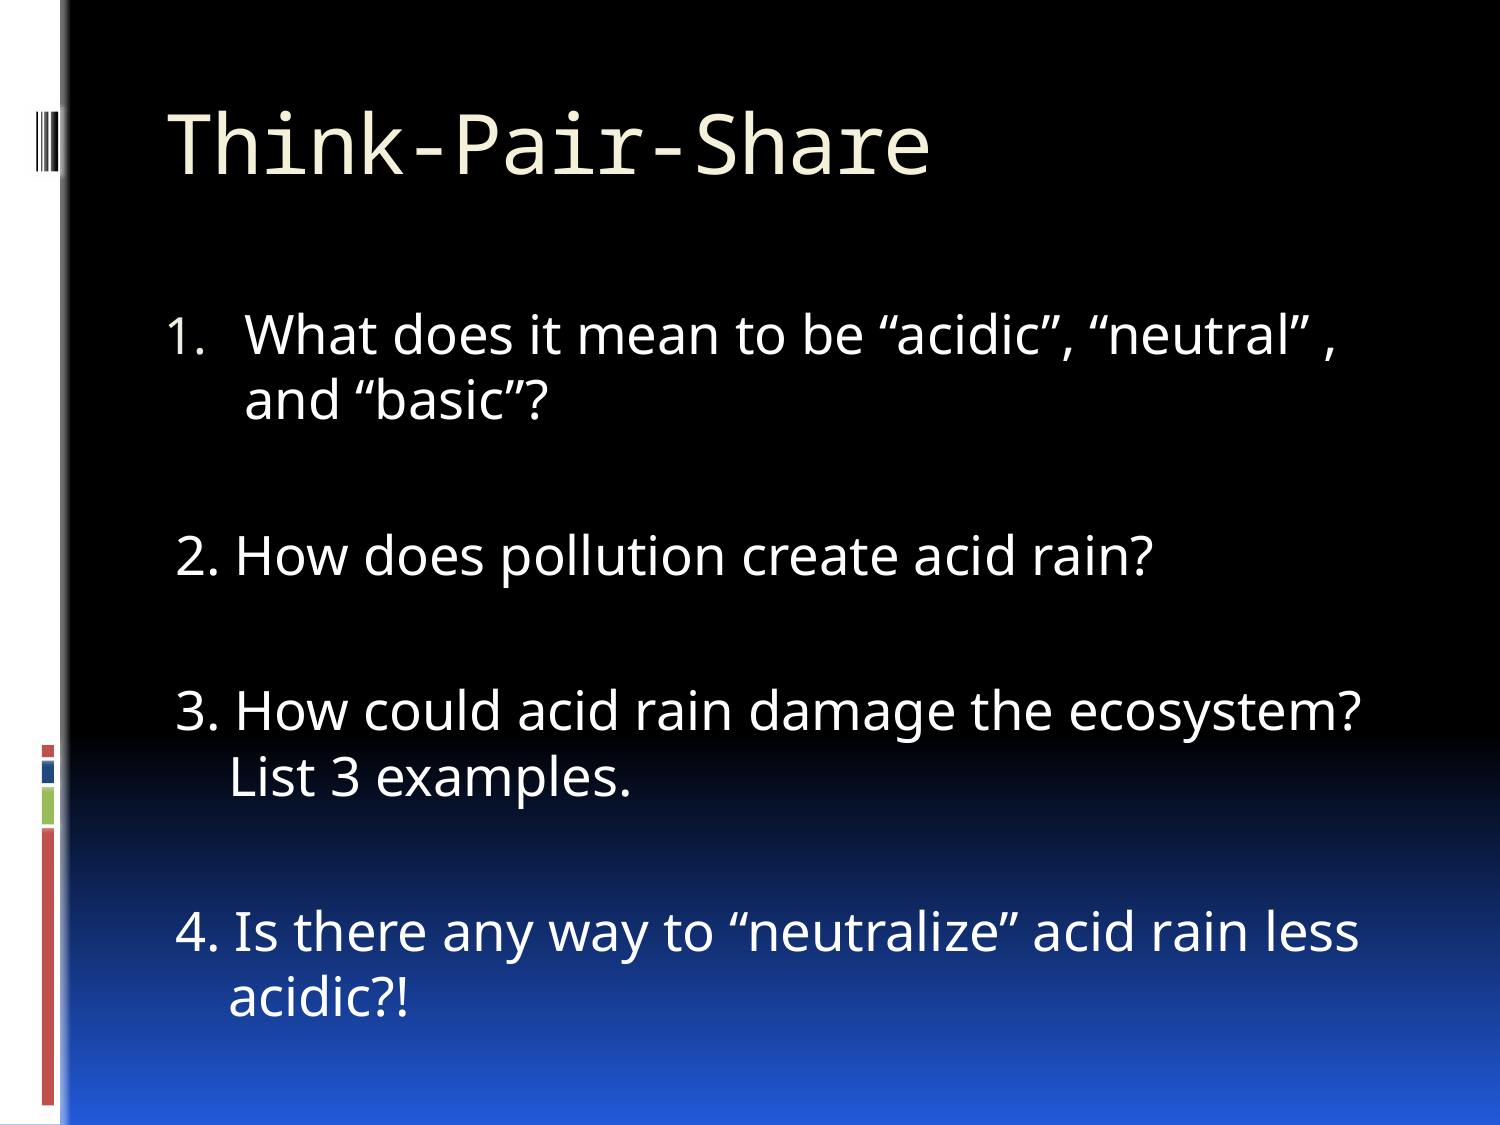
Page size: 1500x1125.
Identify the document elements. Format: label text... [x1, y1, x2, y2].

list What does it mean to be “acidic”, “neutral” , and “basic”? 2. How does pollution create acid rain? 3. How could acid rain damage the ecosystem? List 3 examples. 4. Is there any way to “neutralize” acid rain less acidic?! [150, 292, 1425, 1043]
title Think-Pair-Share [150, 83, 1425, 234]
